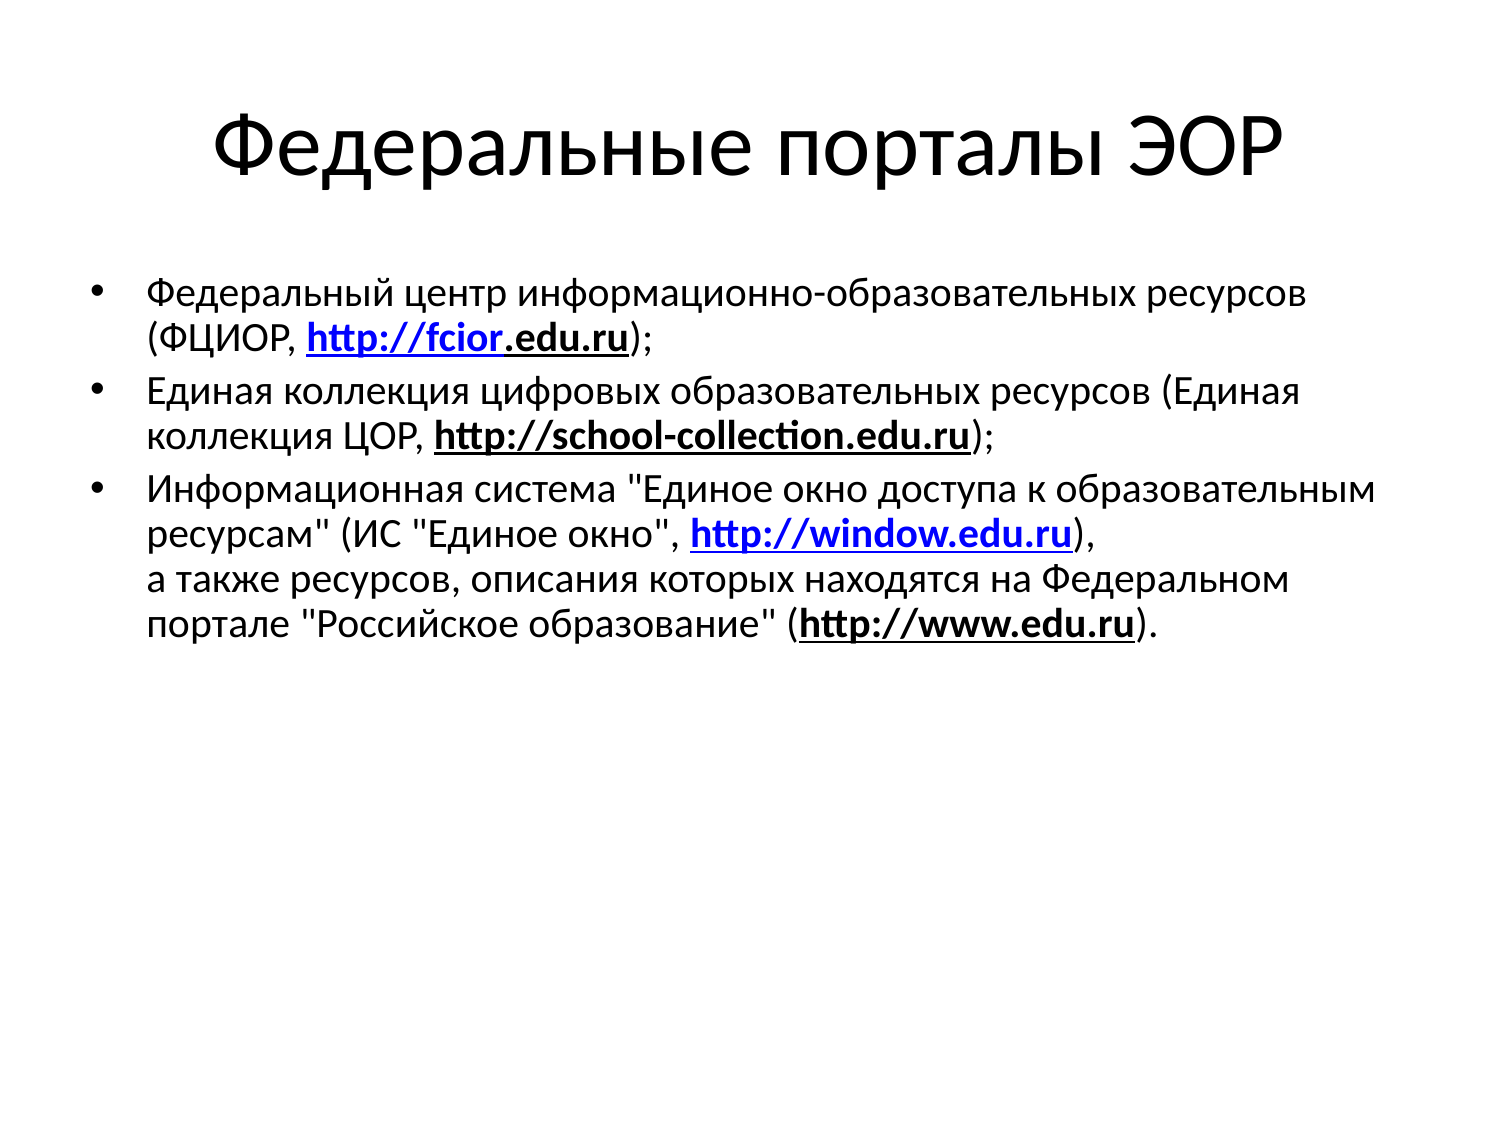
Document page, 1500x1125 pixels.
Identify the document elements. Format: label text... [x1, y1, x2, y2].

title Федеральные порталы ЭОР [74, 44, 1426, 233]
list Федеральный центр информационно-образовательных ресурсов (ФЦИОР, http://fcior.edu.ru); Единая коллекция цифровых образовательных ресурсов (Единая коллекция ЦОР, http://school-collection.edu.ru); Информационная система "Единое окно доступа к образовательным ресурсам" (ИС "Единое окно", http://window.edu.ru), а также ресурсов, описания которых находятся на Федеральном портале "Российское образование" (http://www.edu.ru). [74, 262, 1426, 1006]
